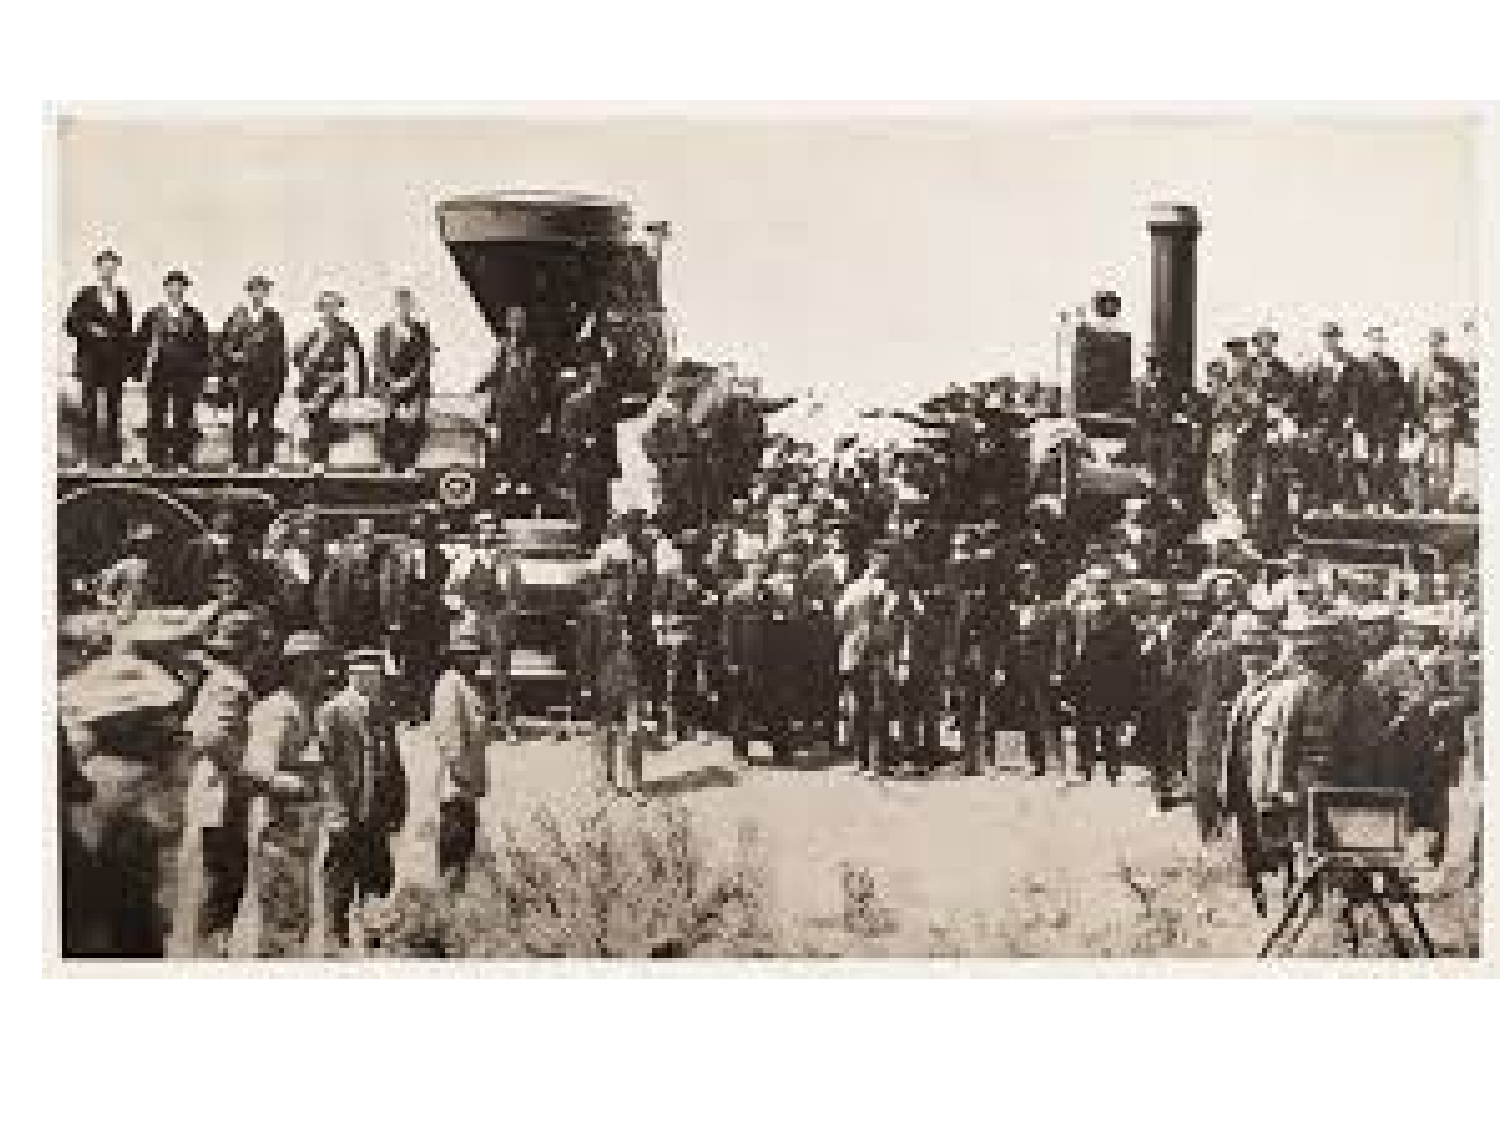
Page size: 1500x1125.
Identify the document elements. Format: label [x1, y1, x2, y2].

picture [42, 100, 1500, 979]
